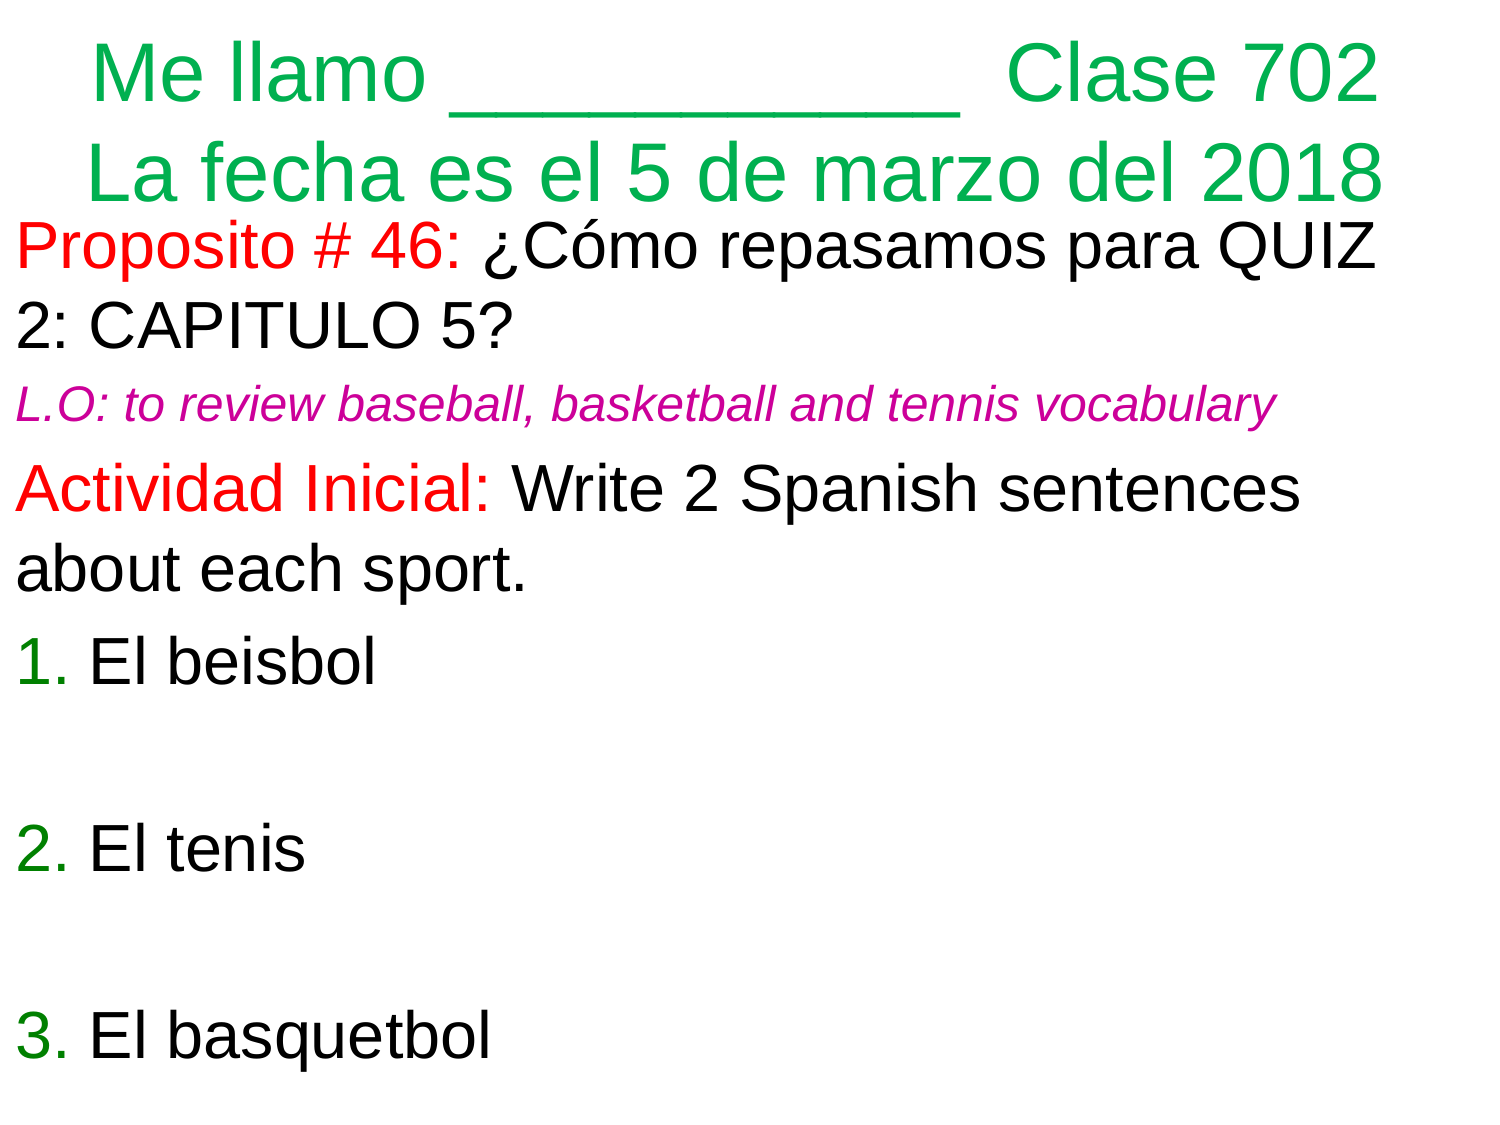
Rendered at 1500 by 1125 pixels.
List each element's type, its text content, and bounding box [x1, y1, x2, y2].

list Proposito # 46: ¿Cómo repasamos para QUIZ 2: CAPITULO 5? L.O: to review baseball, basketball and tennis vocabulary Actividad Inicial: Write 2 Spanish sentences about each sport. El beisbol El tenis El basquetbol [0, 194, 1438, 938]
title Me llamo ___________ Clase 702 La fecha es el 5 de marzo del 2018 [4, 24, 1467, 212]
